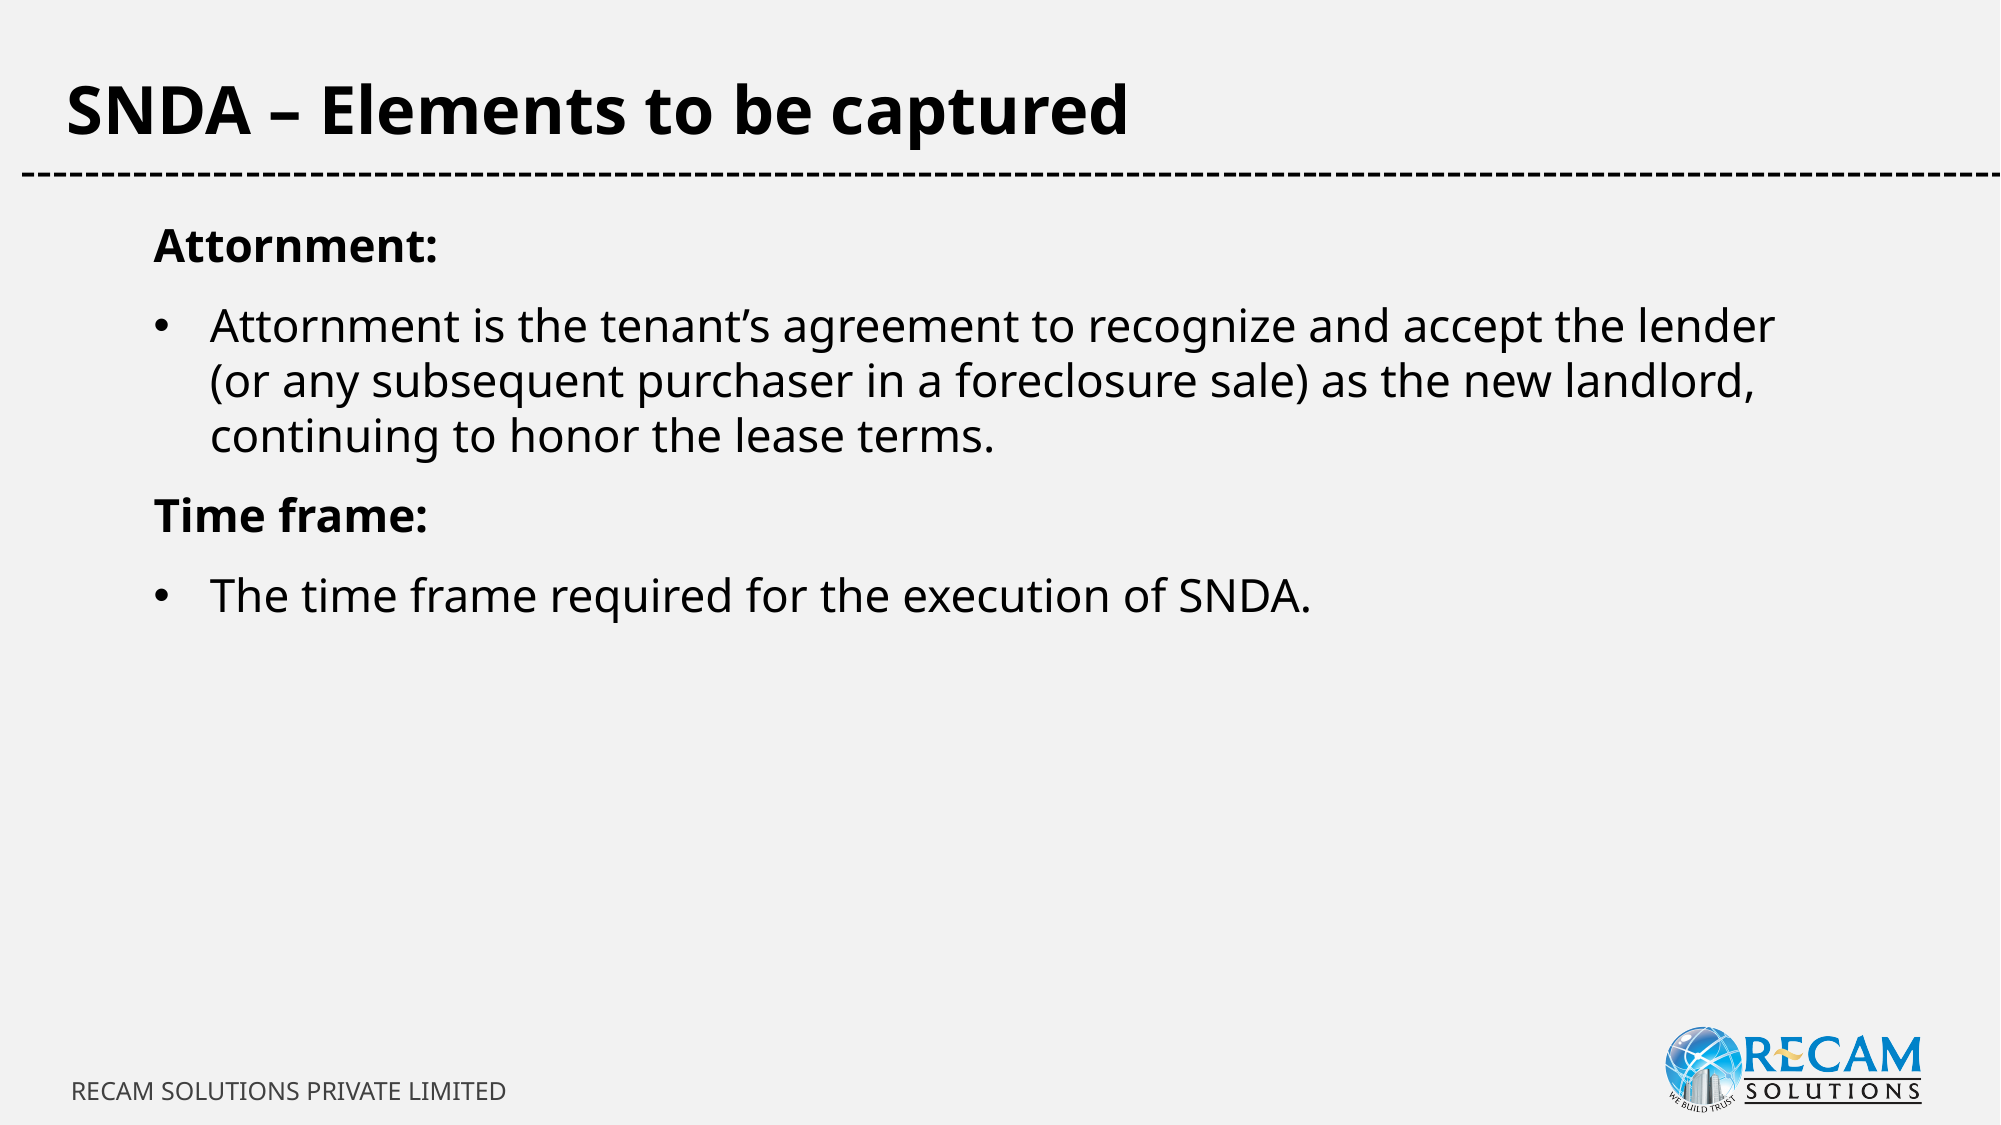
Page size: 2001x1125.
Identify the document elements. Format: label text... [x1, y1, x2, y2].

footer RECAM SOLUTIONS PRIVATE LIMITED [70, 1073, 971, 1107]
text_box ----------------------------------------------------------------------------------------------------------------------------- [6, 131, 2000, 207]
text_box SNDA – Elements to be captured [51, 60, 1979, 131]
text_box Attornment: Attornment is the tenant’s agreement to recognize and accept the lender (or any subsequent purchaser in a foreclosure sale) as the new landlord, continuing to honor the lease terms. Time frame: The time frame required for the execution of SNDA. [138, 209, 1842, 630]
picture [1652, 1014, 1935, 1125]
